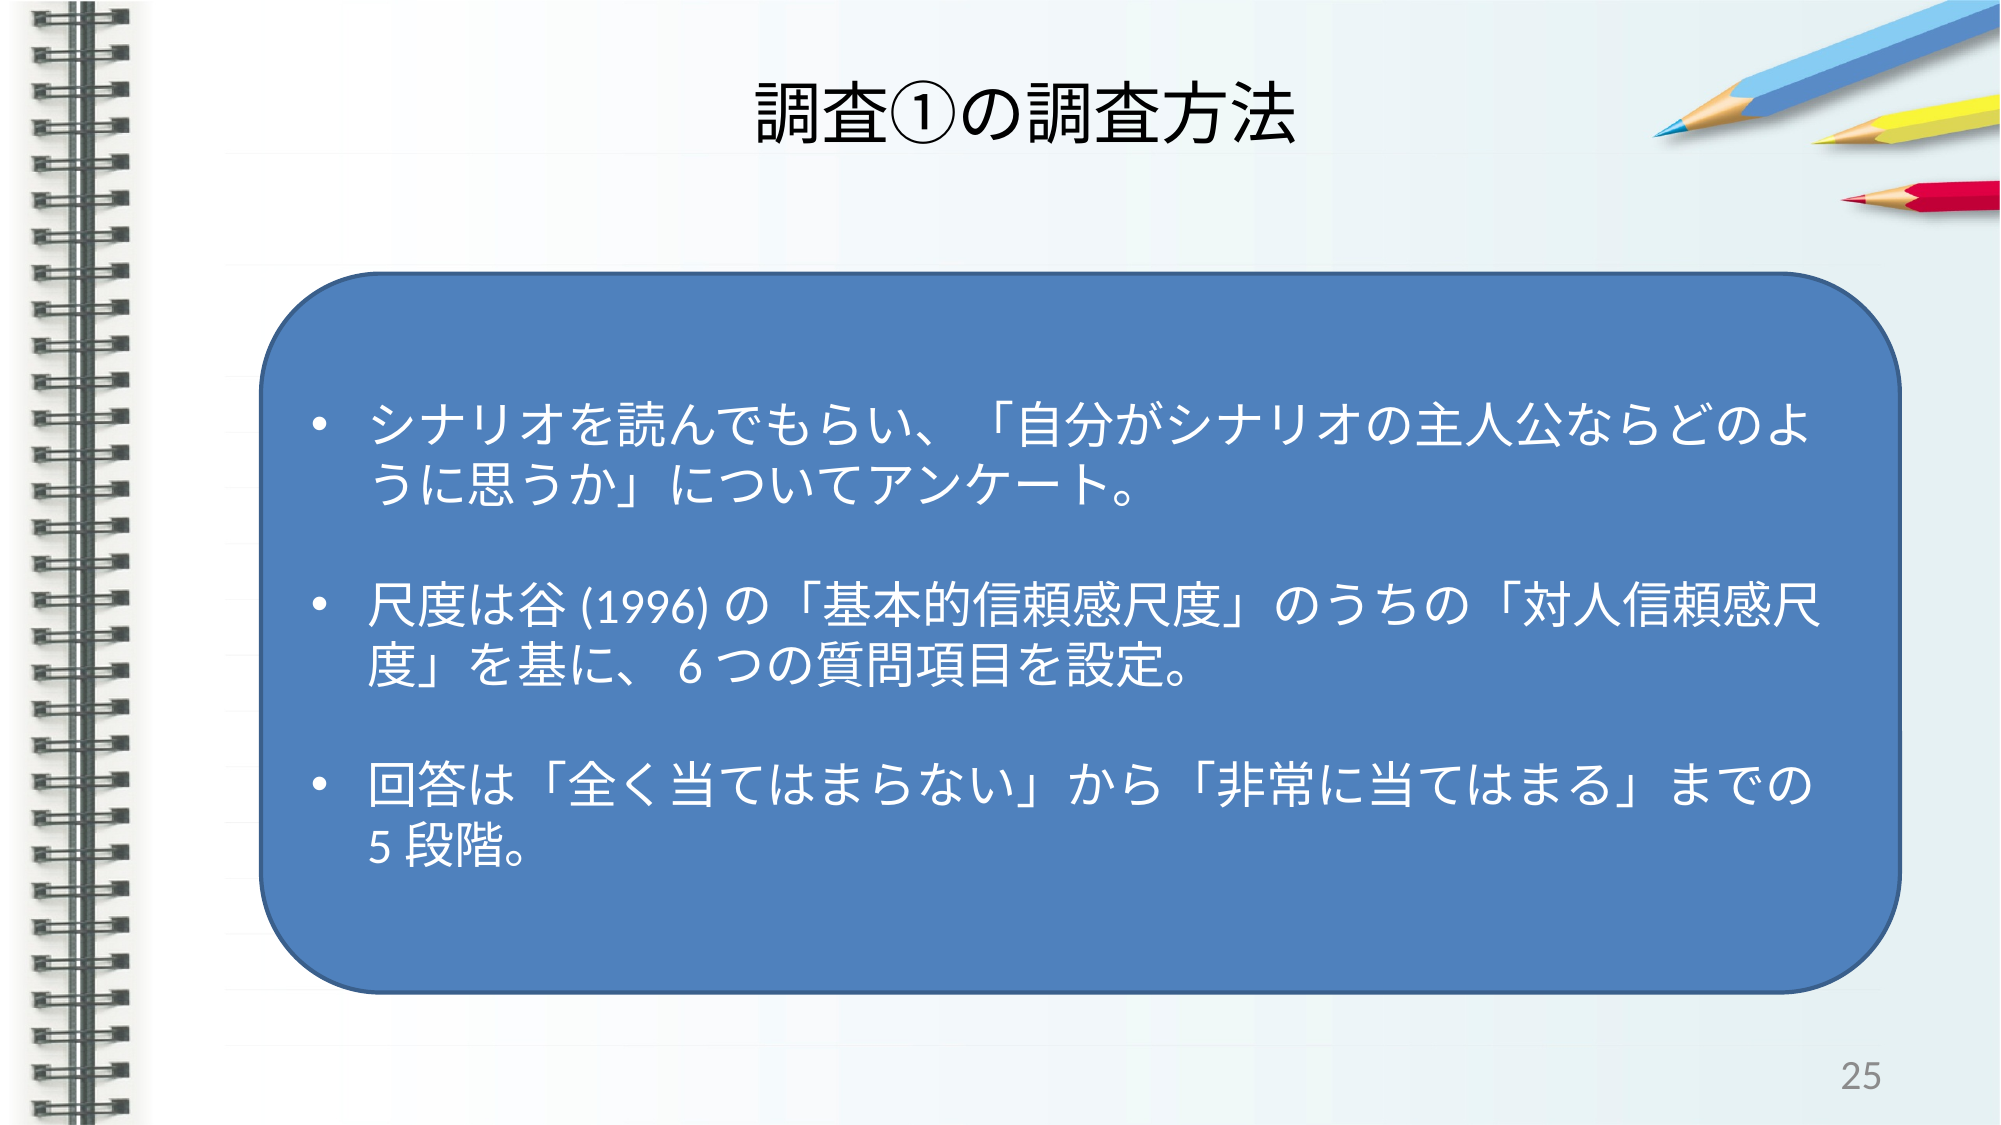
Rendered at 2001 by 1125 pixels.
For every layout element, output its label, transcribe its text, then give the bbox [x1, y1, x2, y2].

picture [0, 0, 2000, 1125]
title 調査①の調査方法 [151, 45, 1900, 177]
text_box シナリオを読んでもらい、「自分がシナリオの主人公ならどのように思うか」についてアンケート。 尺度は谷(1996)の「基本的信頼感尺度」のうちの「対人信頼感尺度」を基に、6つの質問項目を設定。 回答は「全く当てはまらない」から「非常に当てはまる」までの5段階。 [258, 271, 1903, 995]
slide_number 25 [1433, 1042, 1900, 1103]
